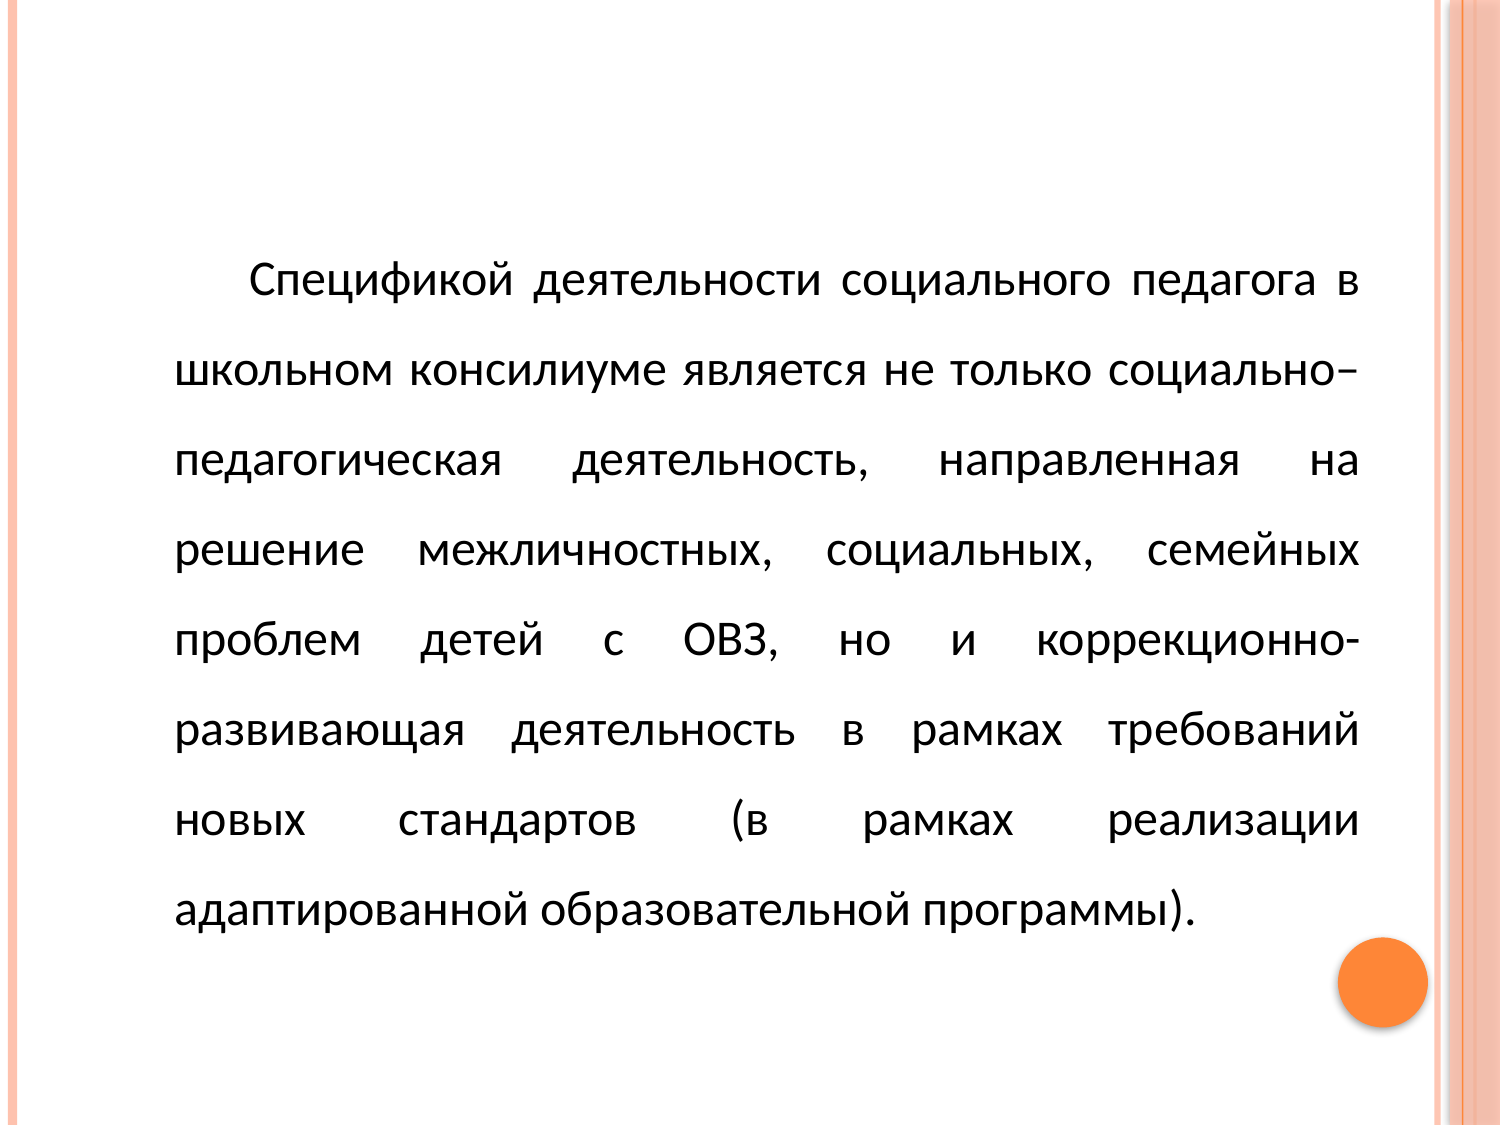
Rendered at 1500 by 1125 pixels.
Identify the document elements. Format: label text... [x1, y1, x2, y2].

text_box Спецификой деятельности социального педагога в школьном консилиуме является не только социально–педагогическая деятельность, направленная на решение межличностных, социальных, семейных проблем детей с ОВЗ, но и коррекционно-развивающая деятельность в рамках требований новых стандартов (в рамках реализации адаптированной образовательной программы). [159, 208, 1376, 1033]
